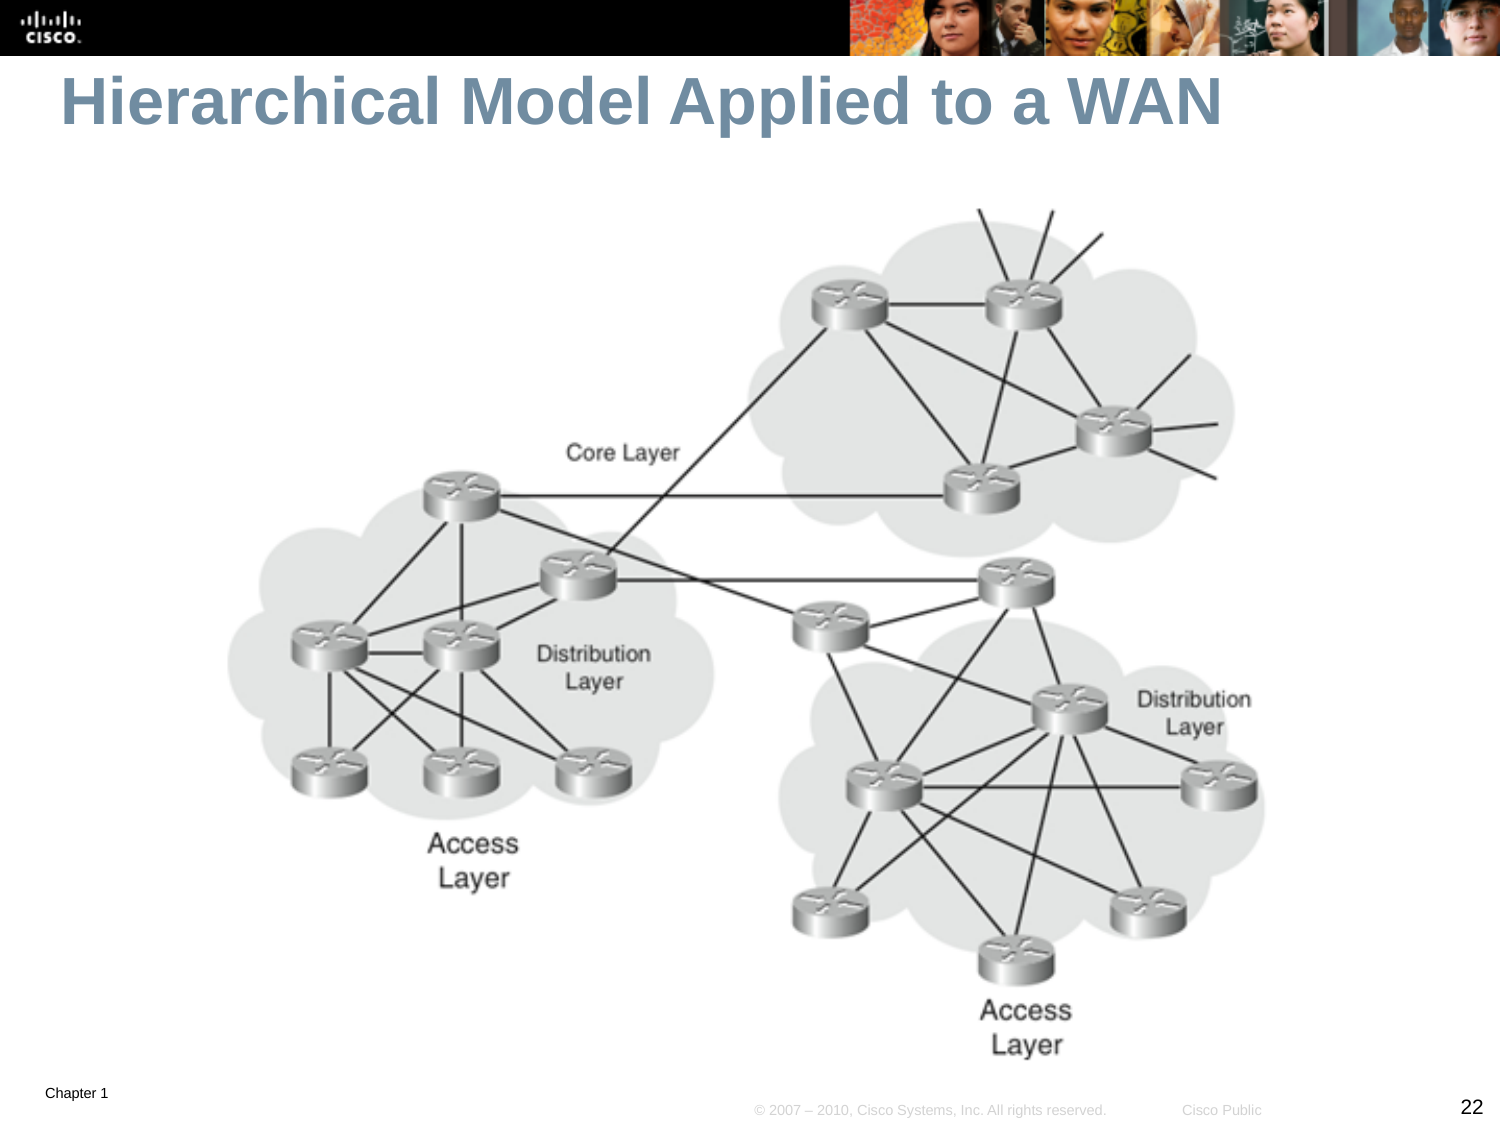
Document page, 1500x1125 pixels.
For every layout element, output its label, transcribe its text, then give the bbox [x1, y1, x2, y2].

title Hierarchical Model Applied to a WAN [45, 59, 1444, 182]
picture [0, 0, 1500, 56]
picture [224, 201, 1271, 1078]
